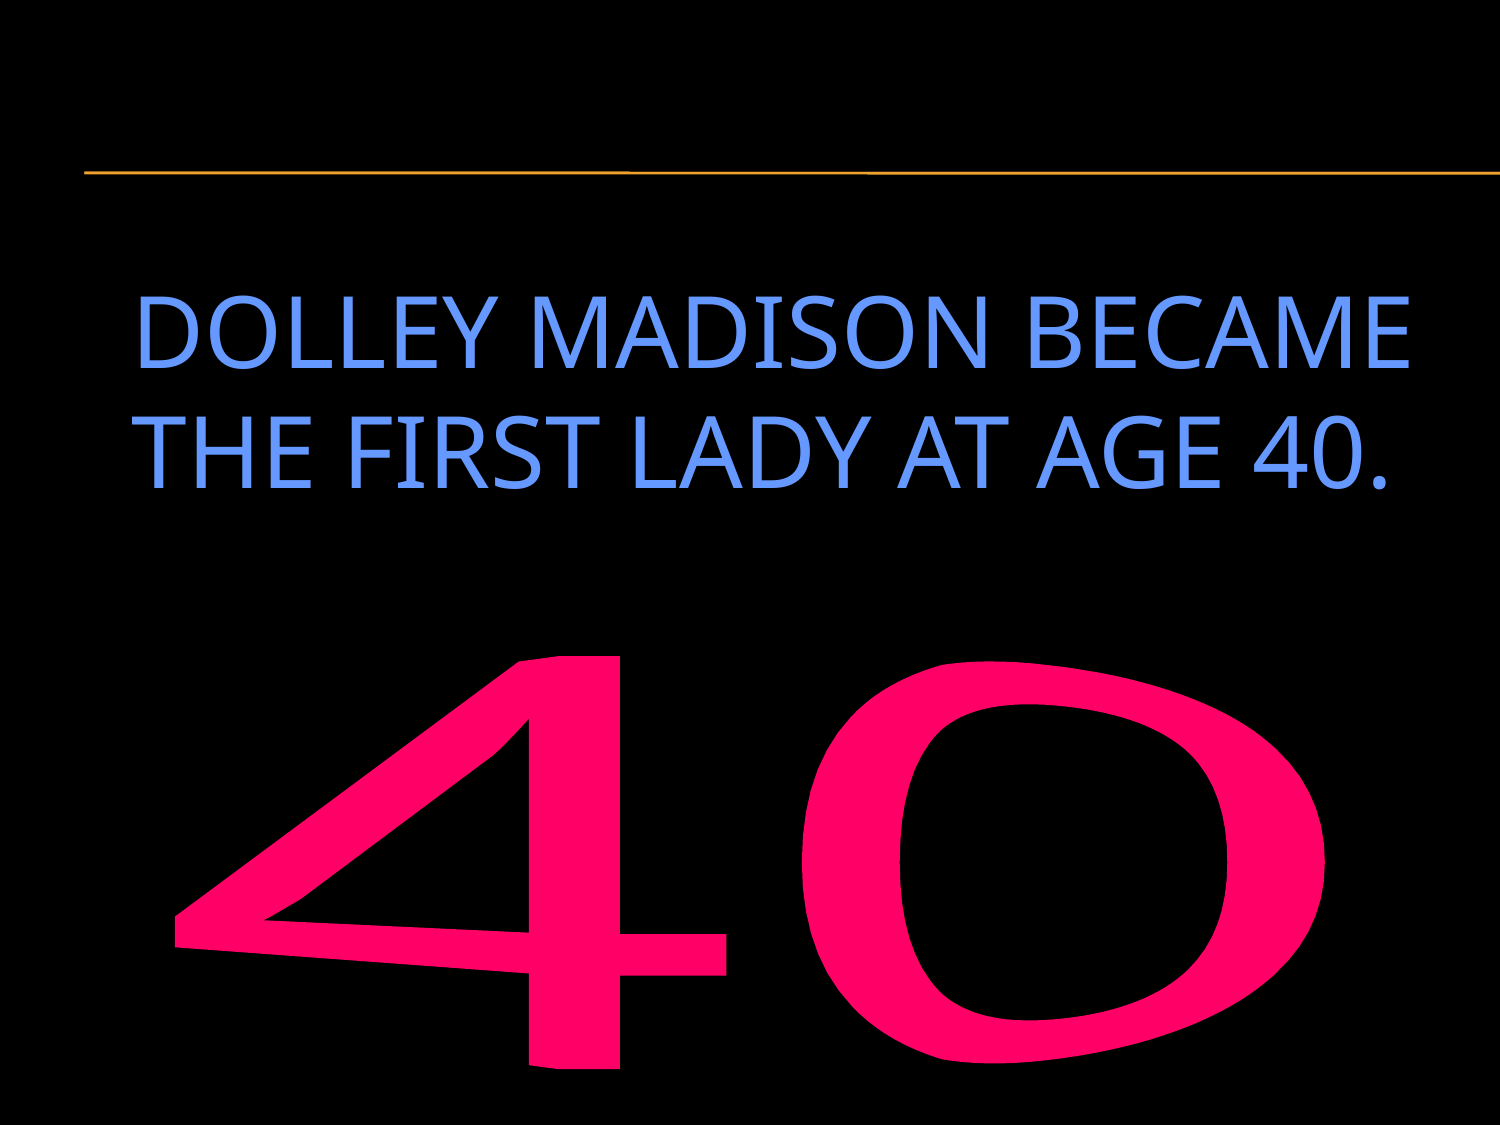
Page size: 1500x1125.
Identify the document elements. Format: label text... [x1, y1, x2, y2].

title Dolley Madison became the First Lady at age 40. [37, 187, 1475, 590]
